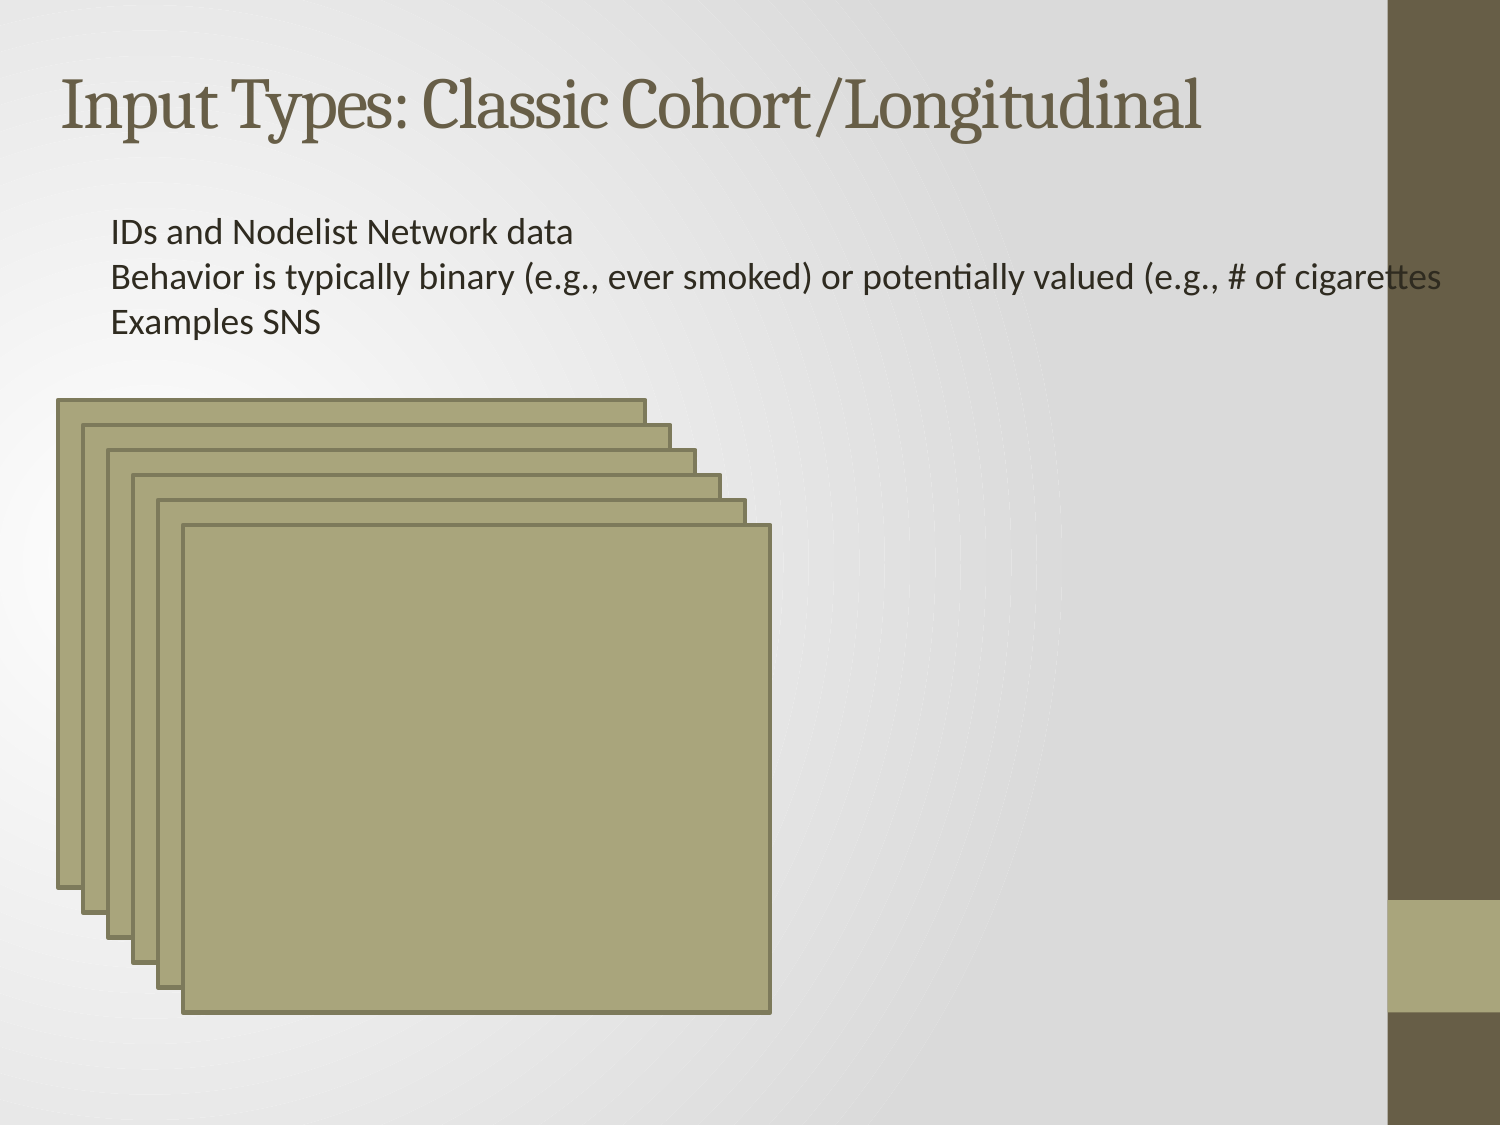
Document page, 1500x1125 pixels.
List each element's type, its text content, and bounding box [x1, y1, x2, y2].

text_box [106, 448, 697, 940]
text_box [181, 523, 772, 1015]
text_box IDs and Nodelist Network data Behavior is typically binary (e.g., ever smoked) or potentially valued (e.g., # of cigarettes Examples SNS [95, 199, 1459, 350]
title Input Types: Classic Cohort/Longitudinal [45, 24, 1446, 175]
text_box [56, 398, 647, 890]
text_box [81, 423, 672, 915]
text_box [131, 473, 722, 965]
text_box [156, 498, 747, 990]
